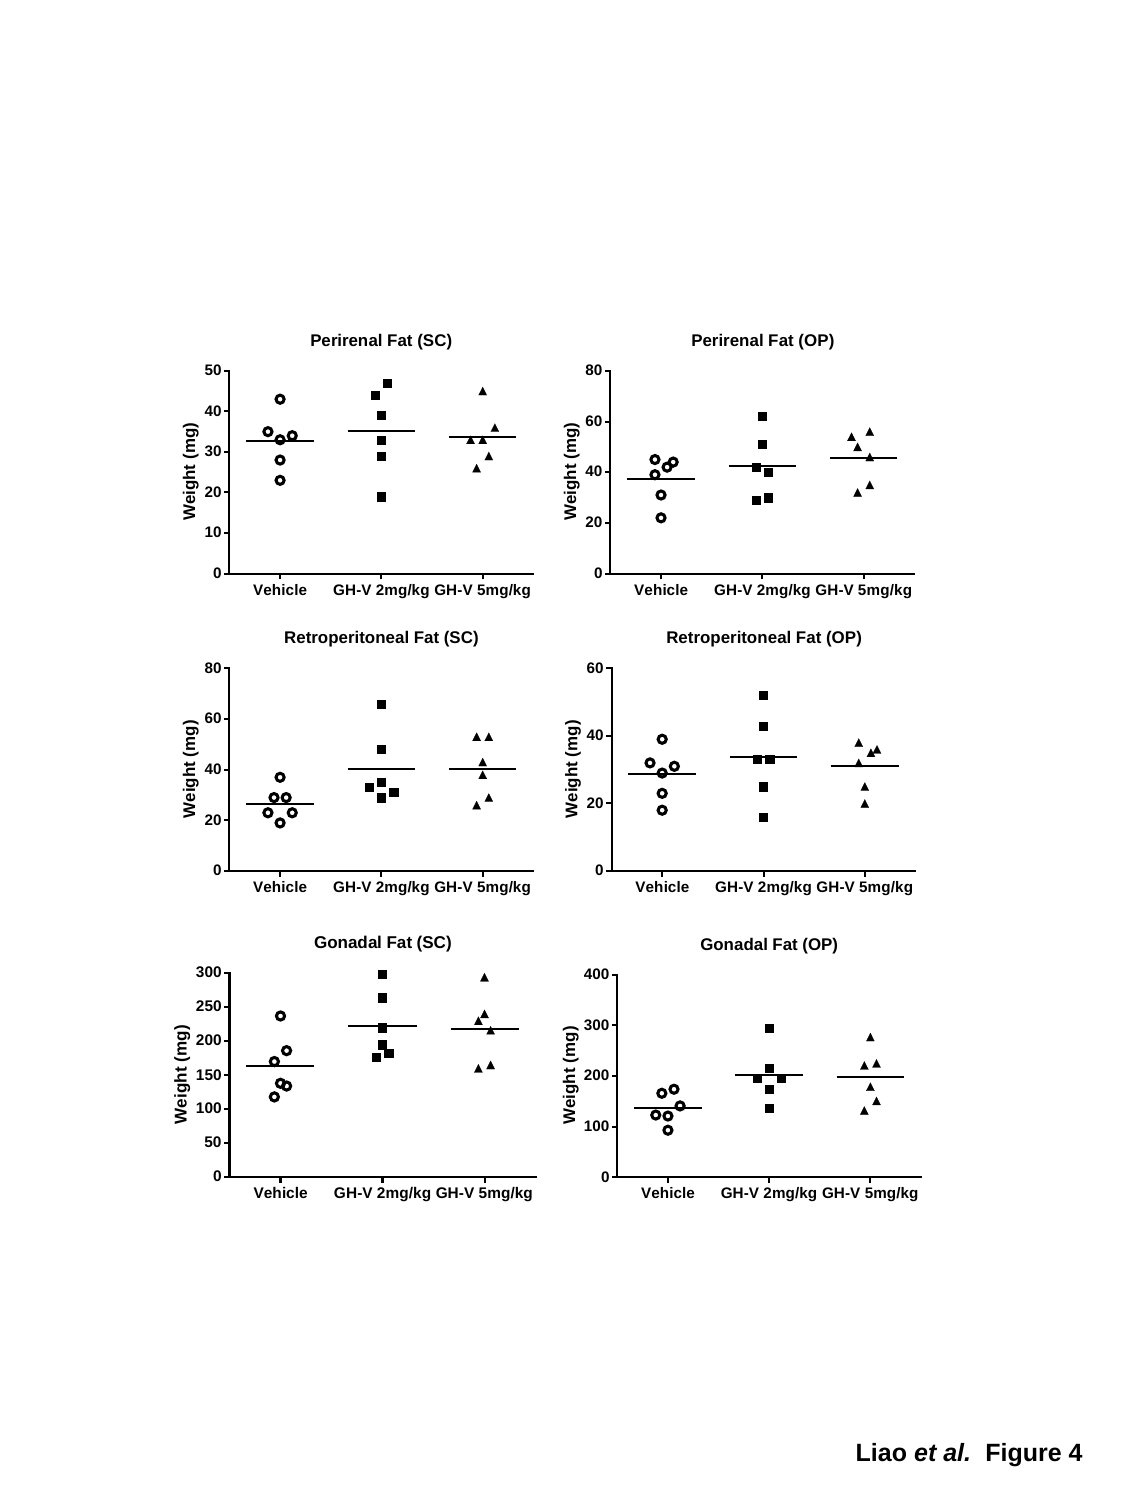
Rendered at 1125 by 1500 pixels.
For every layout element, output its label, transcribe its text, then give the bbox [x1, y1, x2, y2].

text_box Liao et al. Figure 4 [840, 1428, 1098, 1474]
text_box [140, 300, 985, 1236]
